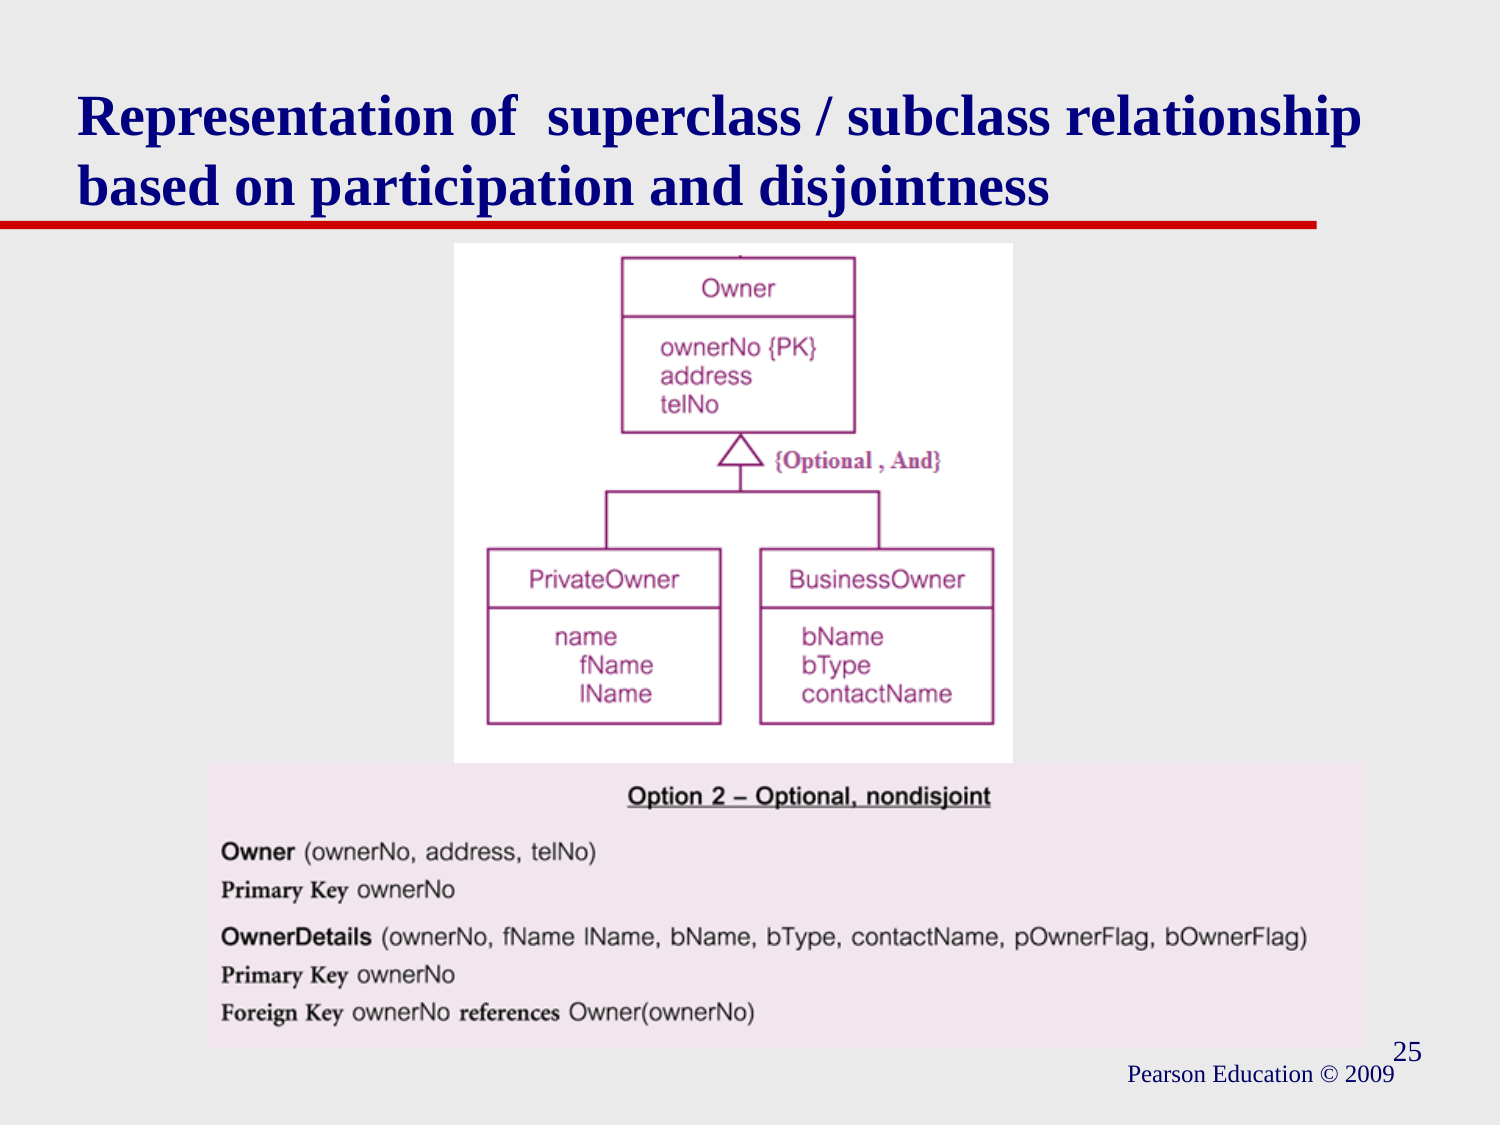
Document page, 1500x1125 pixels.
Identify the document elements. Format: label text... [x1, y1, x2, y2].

text_box Pearson Education © 2009 [1112, 1050, 1500, 1095]
slide_number 25 [1367, 1012, 1438, 1050]
title Representation of superclass / subclass relationship based on participation and disjointness [62, 43, 1424, 226]
picture [206, 243, 1365, 1048]
